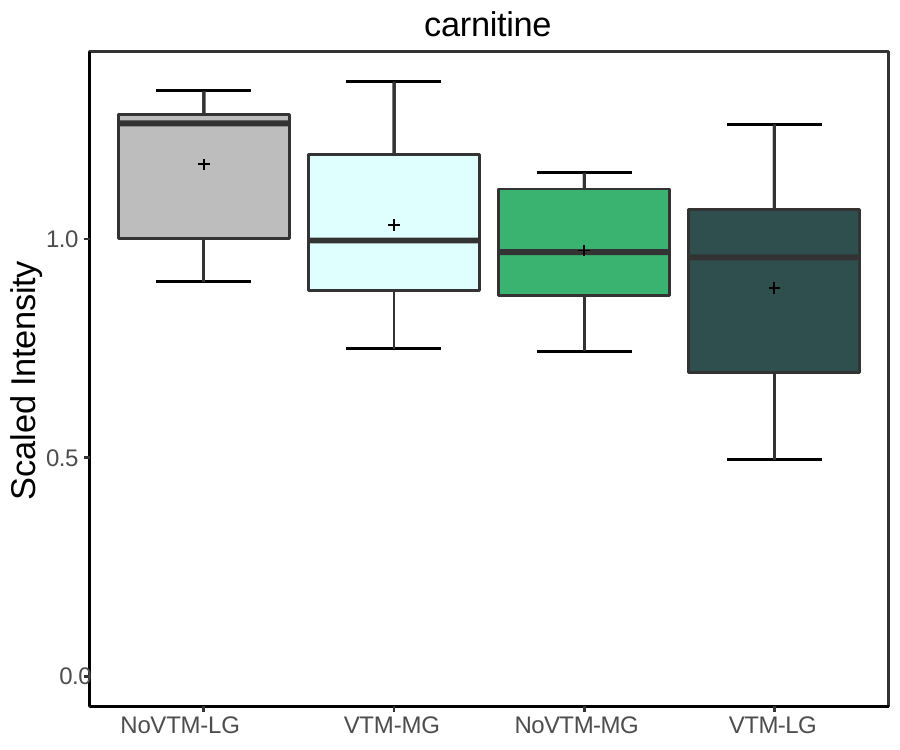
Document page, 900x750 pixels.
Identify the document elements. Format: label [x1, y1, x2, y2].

slide_number [118, 713, 257, 750]
text_box [44, 221, 82, 252]
text_box [1, 256, 82, 503]
text_box [83, 50, 891, 738]
text_box [422, 0, 557, 44]
footer [57, 661, 95, 750]
